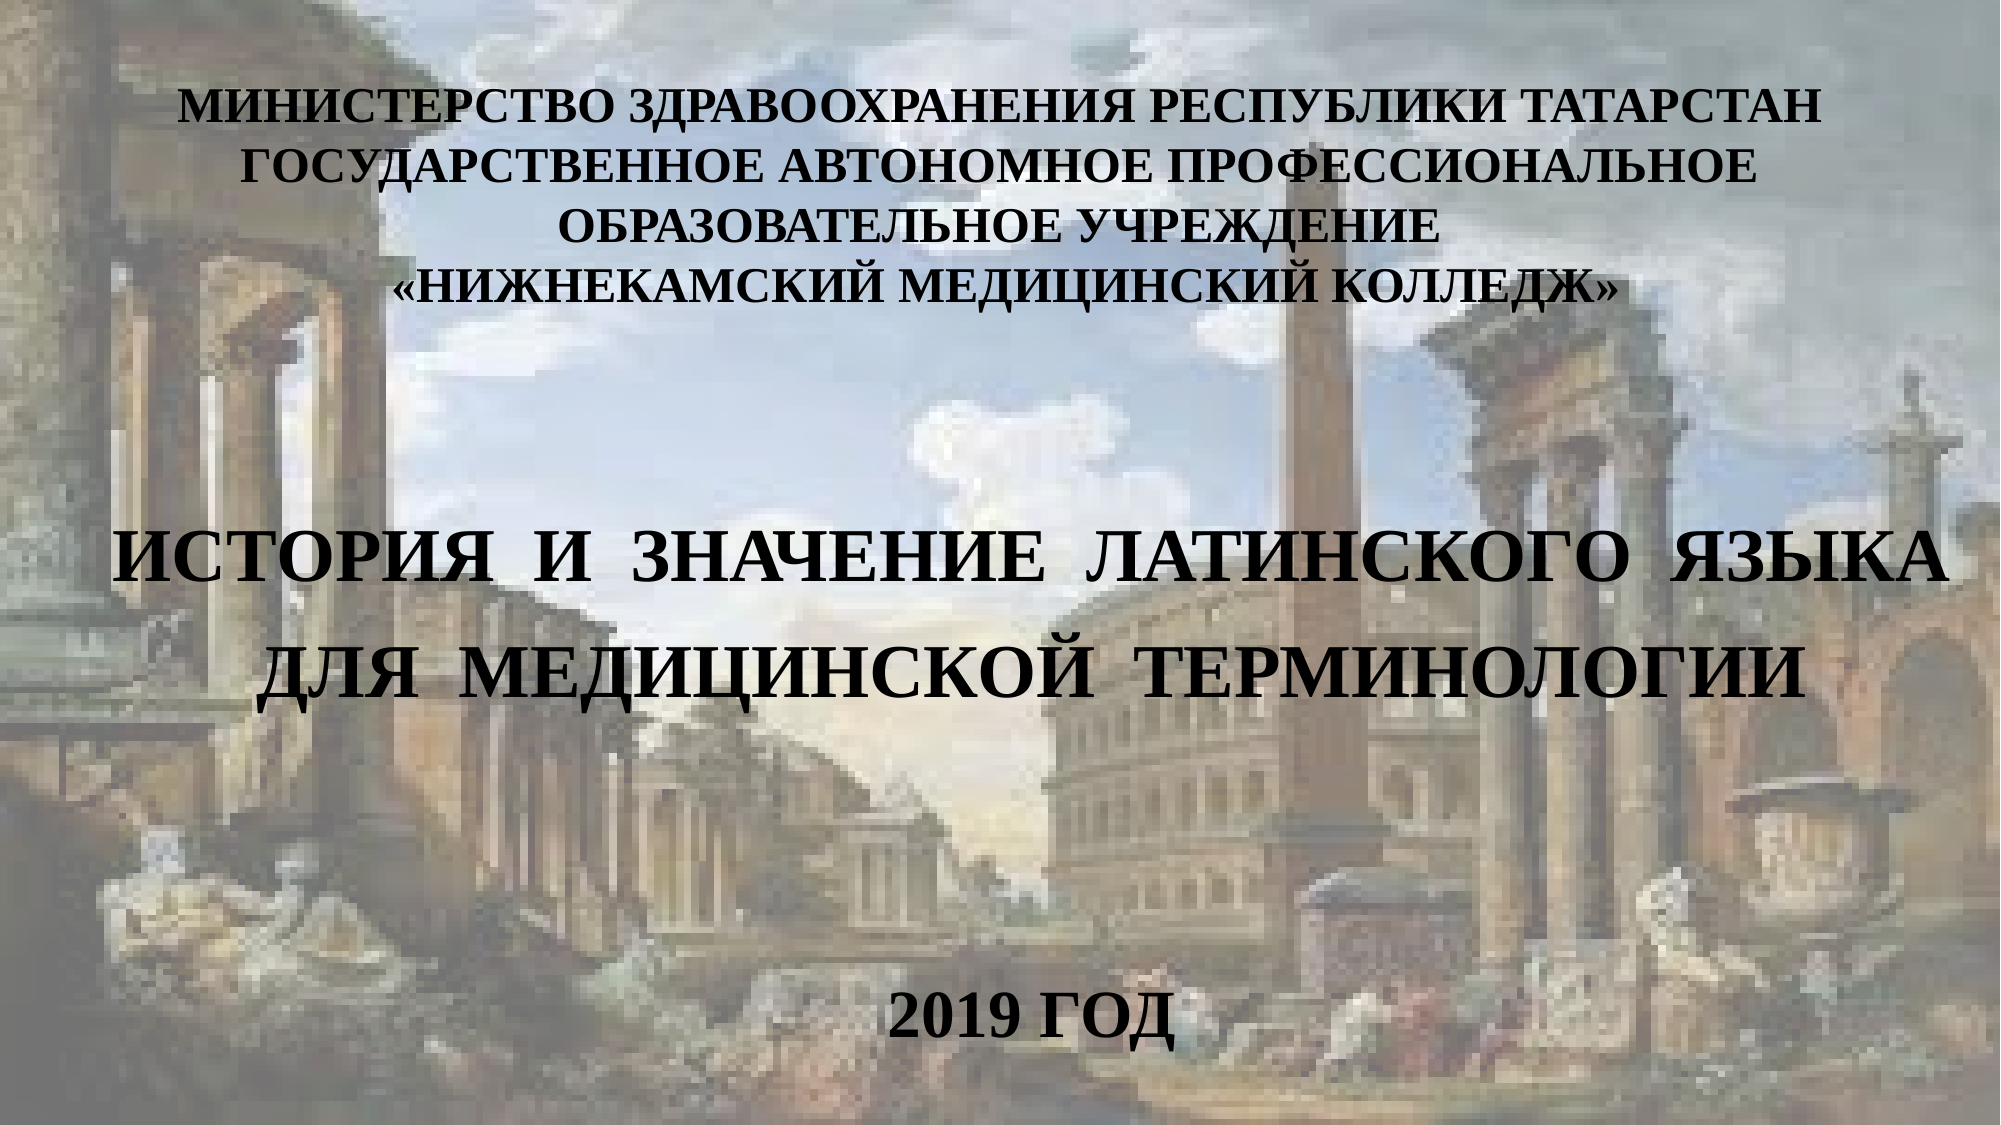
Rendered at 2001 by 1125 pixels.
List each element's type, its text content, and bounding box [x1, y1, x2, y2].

subtitle История и значение латинского языка для медицинской терминологии 2019 год [94, 380, 1970, 1075]
title Министерство здравоохранения Республики Татарстан Государственное автономное профессиональное образовательное учреждение «Нижнекамский медицинский колледж» [58, 19, 1942, 381]
